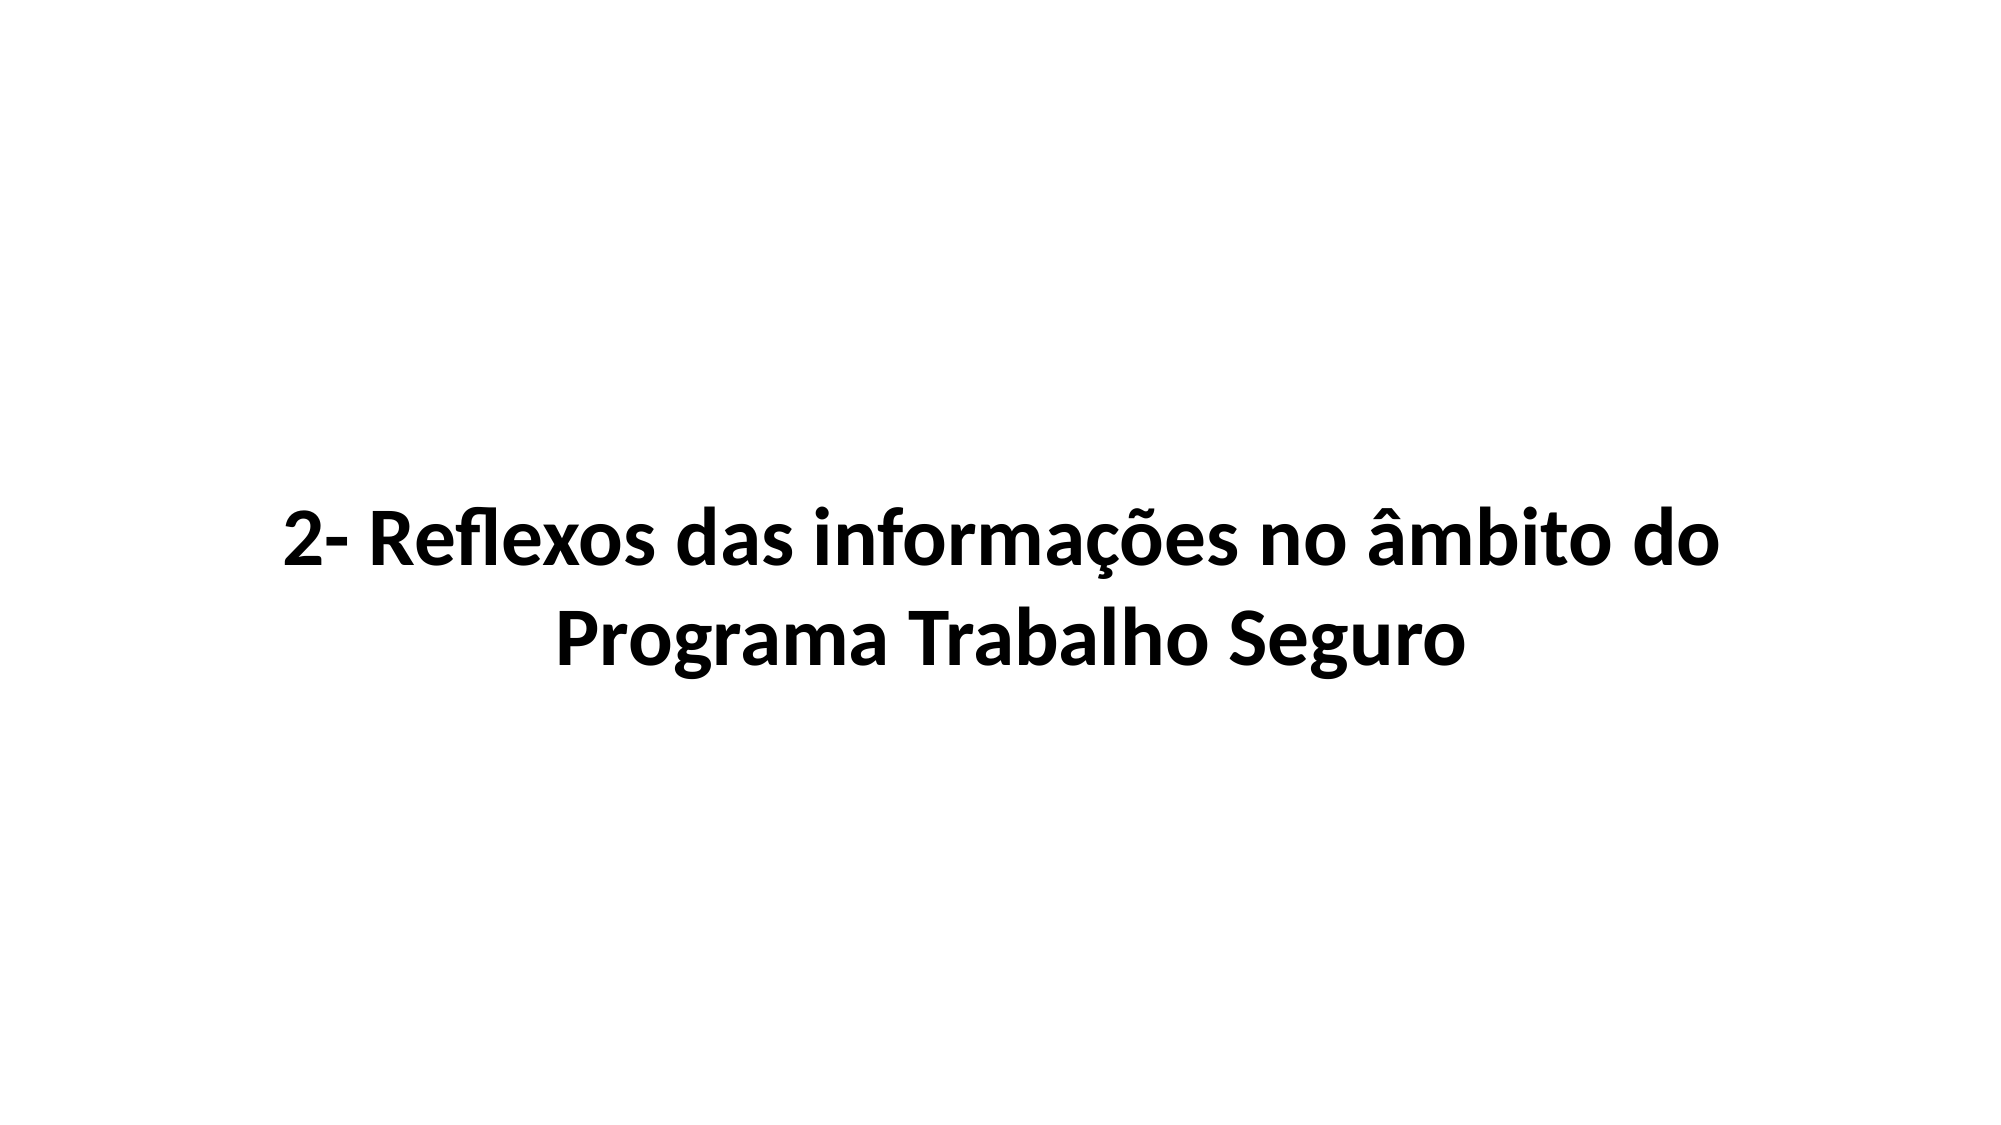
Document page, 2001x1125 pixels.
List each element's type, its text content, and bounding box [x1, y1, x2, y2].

text_box 2- Reflexos das informações no âmbito do Programa Trabalho Seguro [24, 115, 2000, 690]
